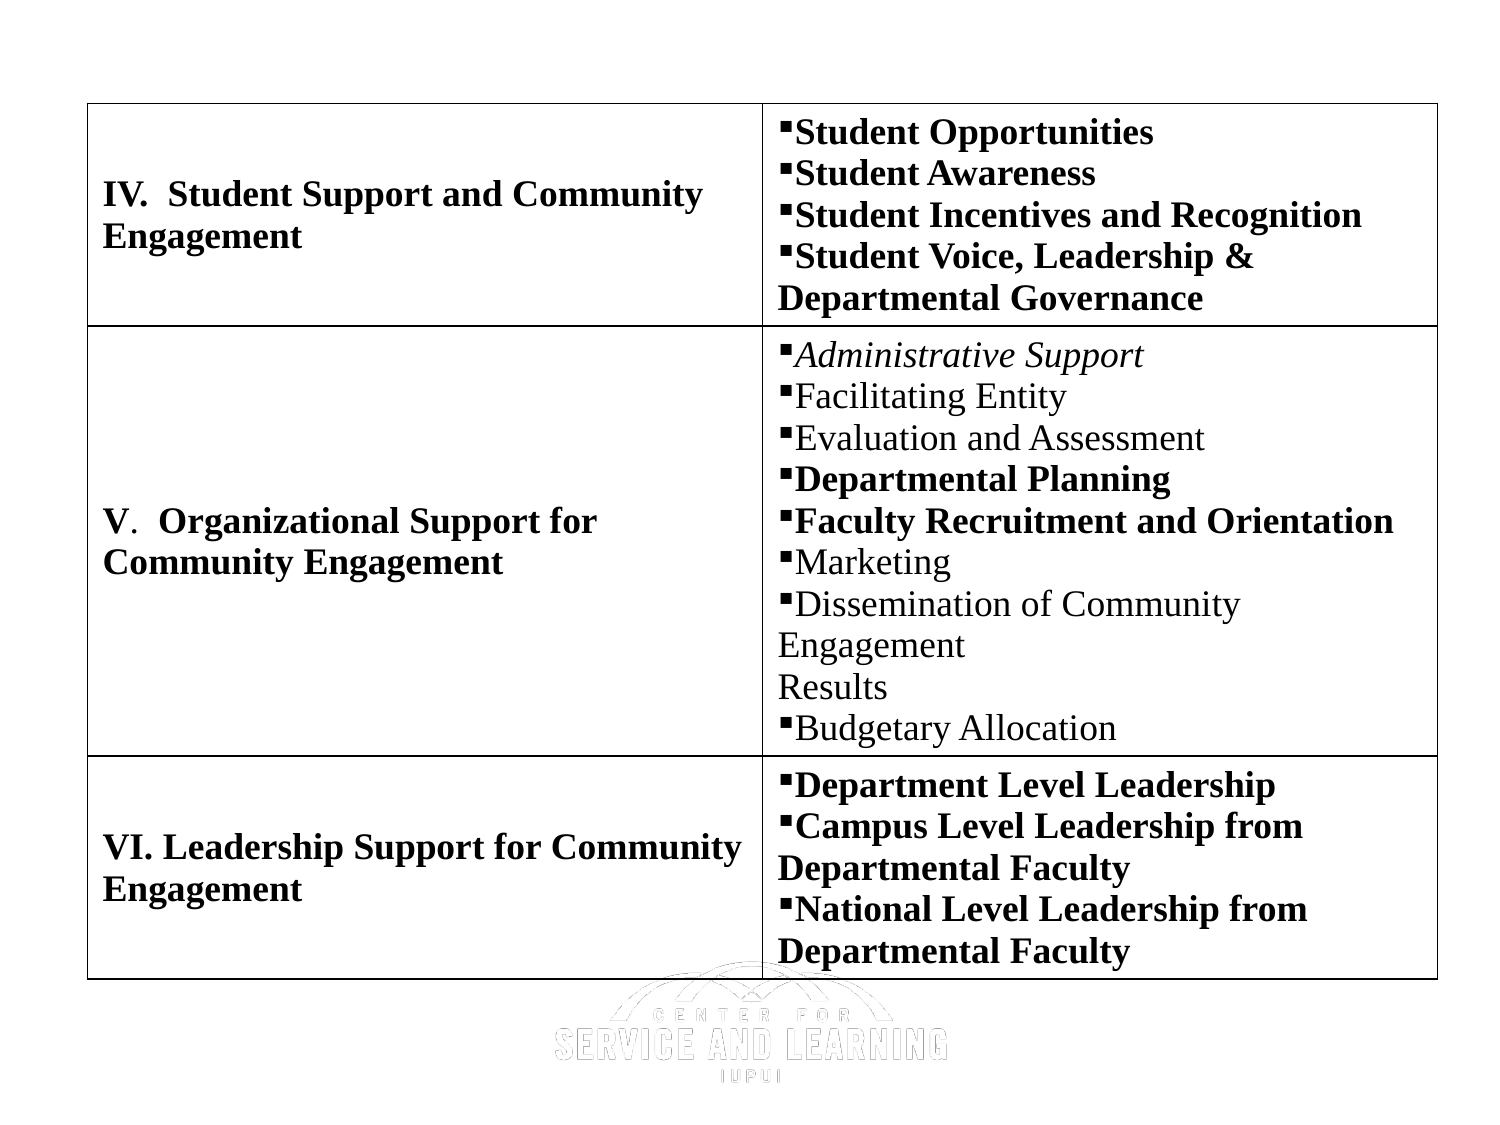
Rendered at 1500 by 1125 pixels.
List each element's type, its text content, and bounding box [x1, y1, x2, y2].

table_cell V. Organizational Support for Community Engagement [88, 327, 762, 755]
table_cell Administrative Support Facilitating Entity Evaluation and Assessment Departmental Planning Faculty Recruitment and Orientation Marketing Dissemination of Community Engagement Results Budgetary Allocation [763, 327, 1437, 755]
table_header IV. Student Support and Community Engagement [88, 104, 762, 325]
table_cell VI. Leadership Support for Community Engagement [88, 757, 762, 978]
picture [412, 980, 1088, 1125]
title Department Specific Components [75, 0, 1425, 188]
table_header Student Opportunities Student Awareness Student Incentives and Recognition Student Voice, Leadership & Departmental Governance [763, 104, 1437, 325]
table_cell Department Level Leadership Campus Level Leadership from Departmental Faculty National Level Leadership from Departmental Faculty [763, 757, 1437, 978]
